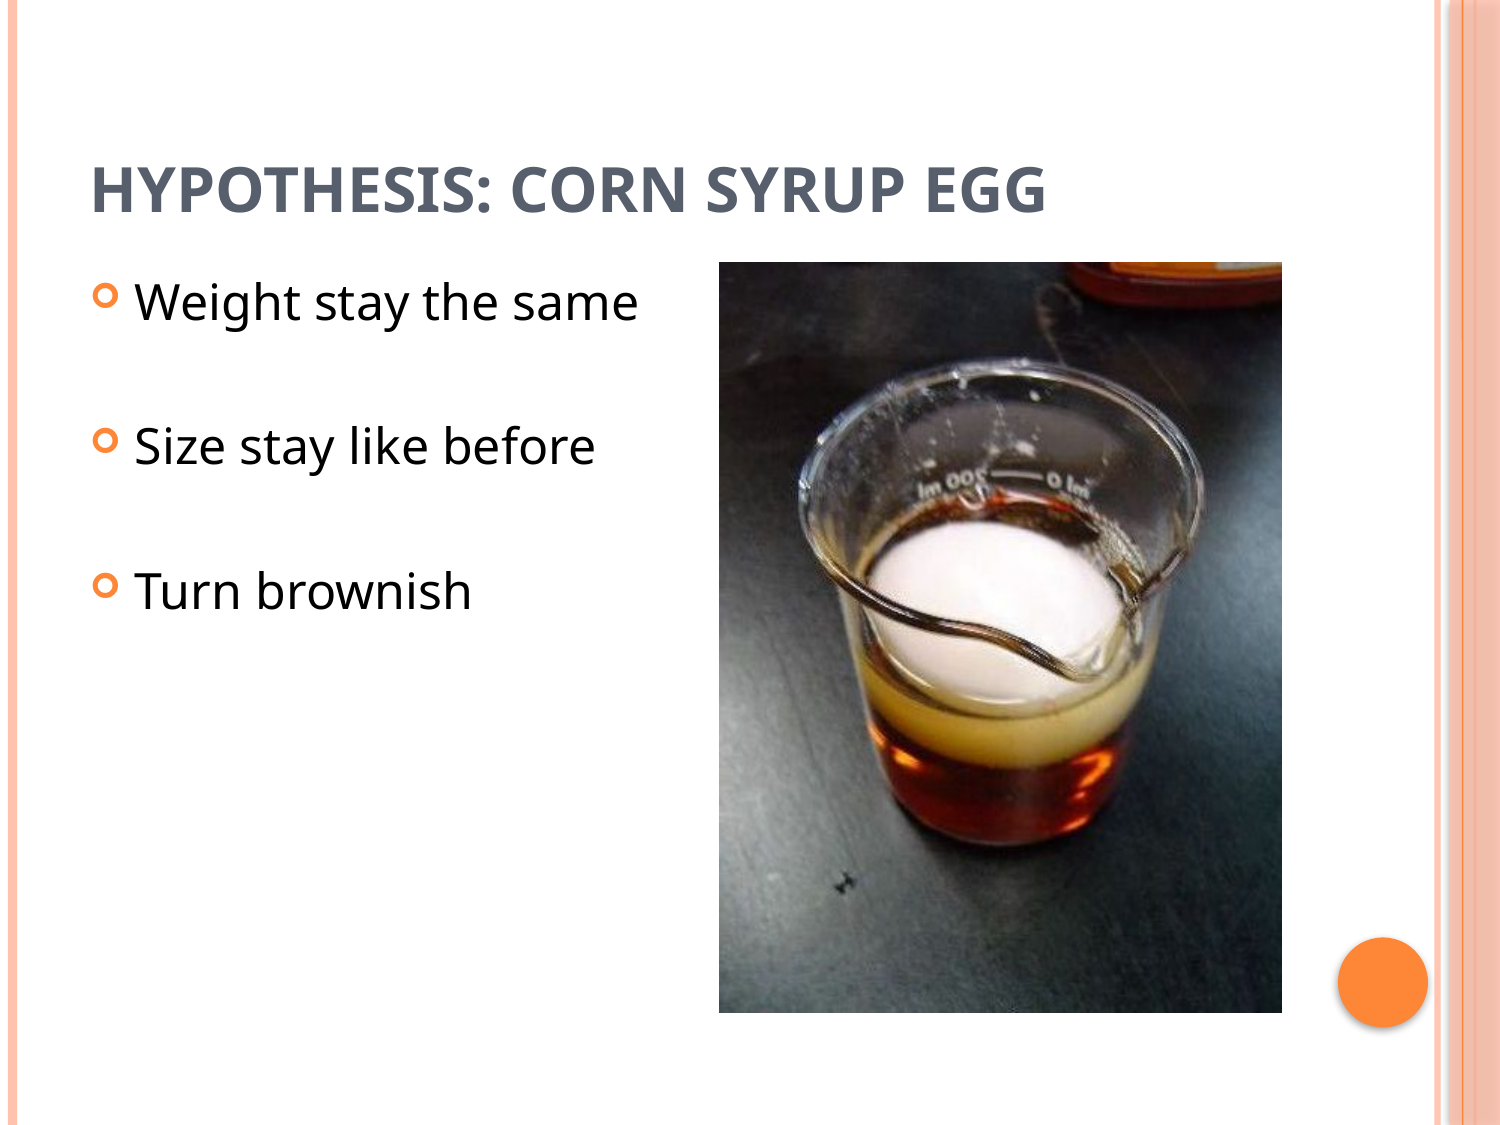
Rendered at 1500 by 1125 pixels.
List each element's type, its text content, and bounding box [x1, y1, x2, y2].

title Hypothesis: Corn Syrup Egg [75, 45, 1300, 233]
list Weight stay the same Size stay like before Turn brownish [75, 262, 675, 1013]
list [718, 261, 1283, 1013]
